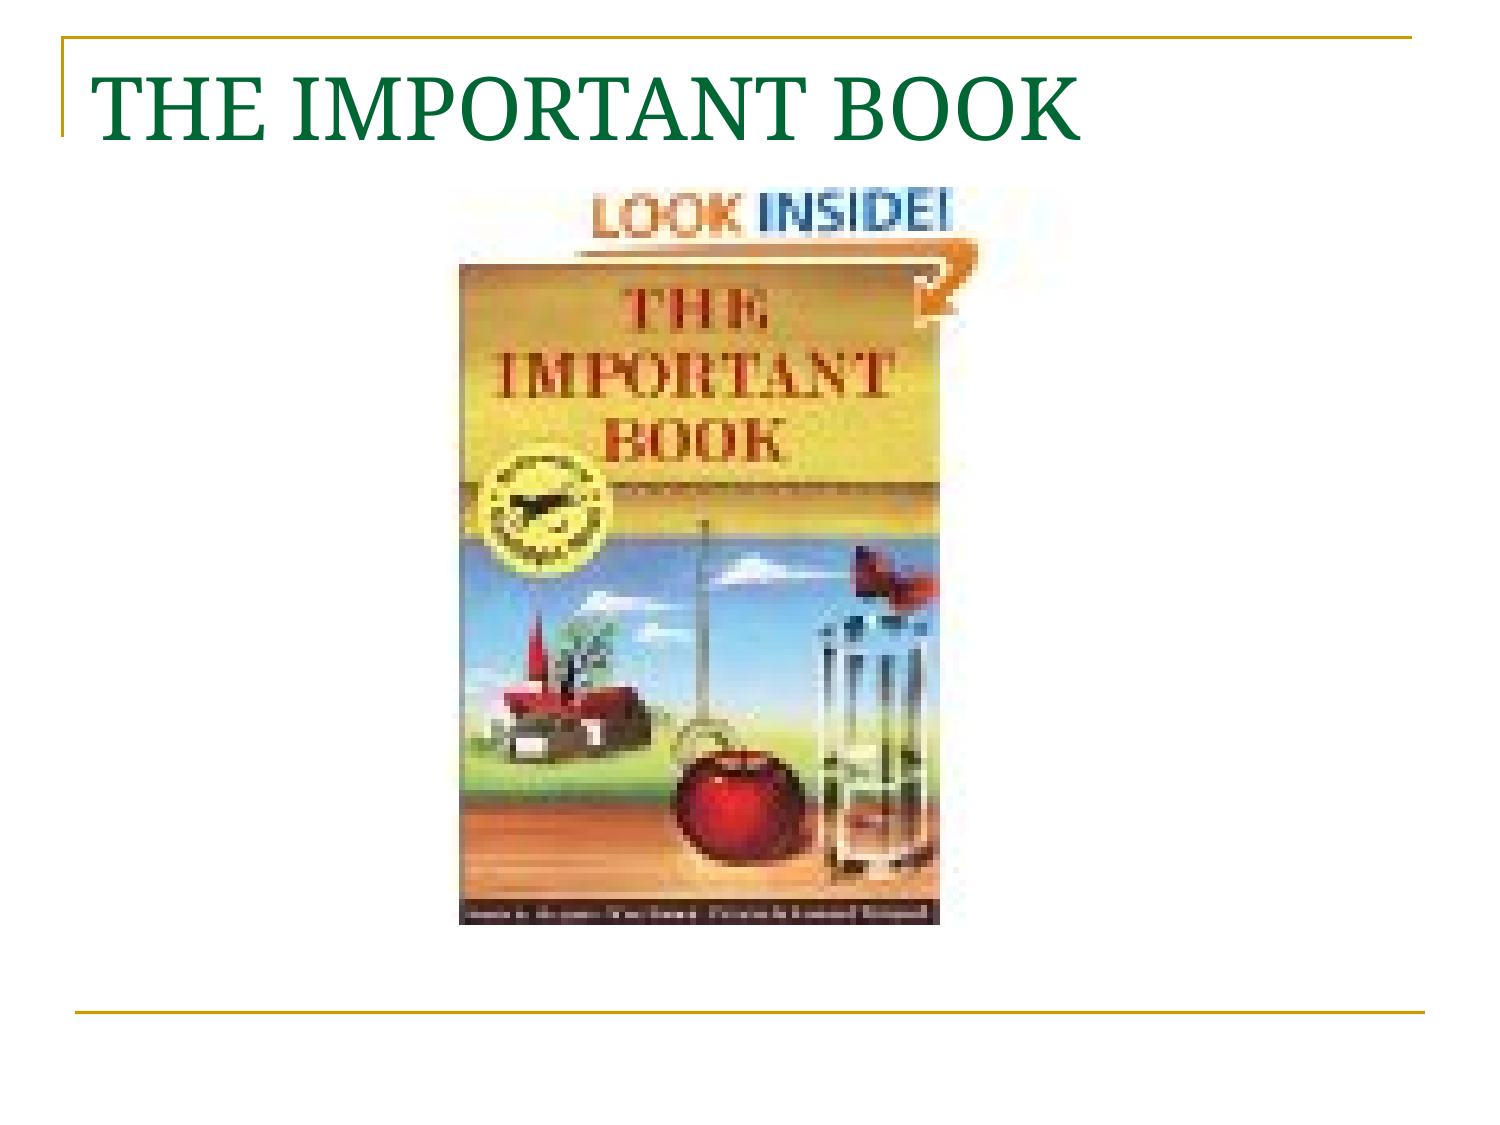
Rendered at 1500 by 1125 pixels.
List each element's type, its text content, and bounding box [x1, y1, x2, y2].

title THE IMPORTANT BOOK [74, 45, 1426, 233]
picture [349, 187, 1088, 926]
